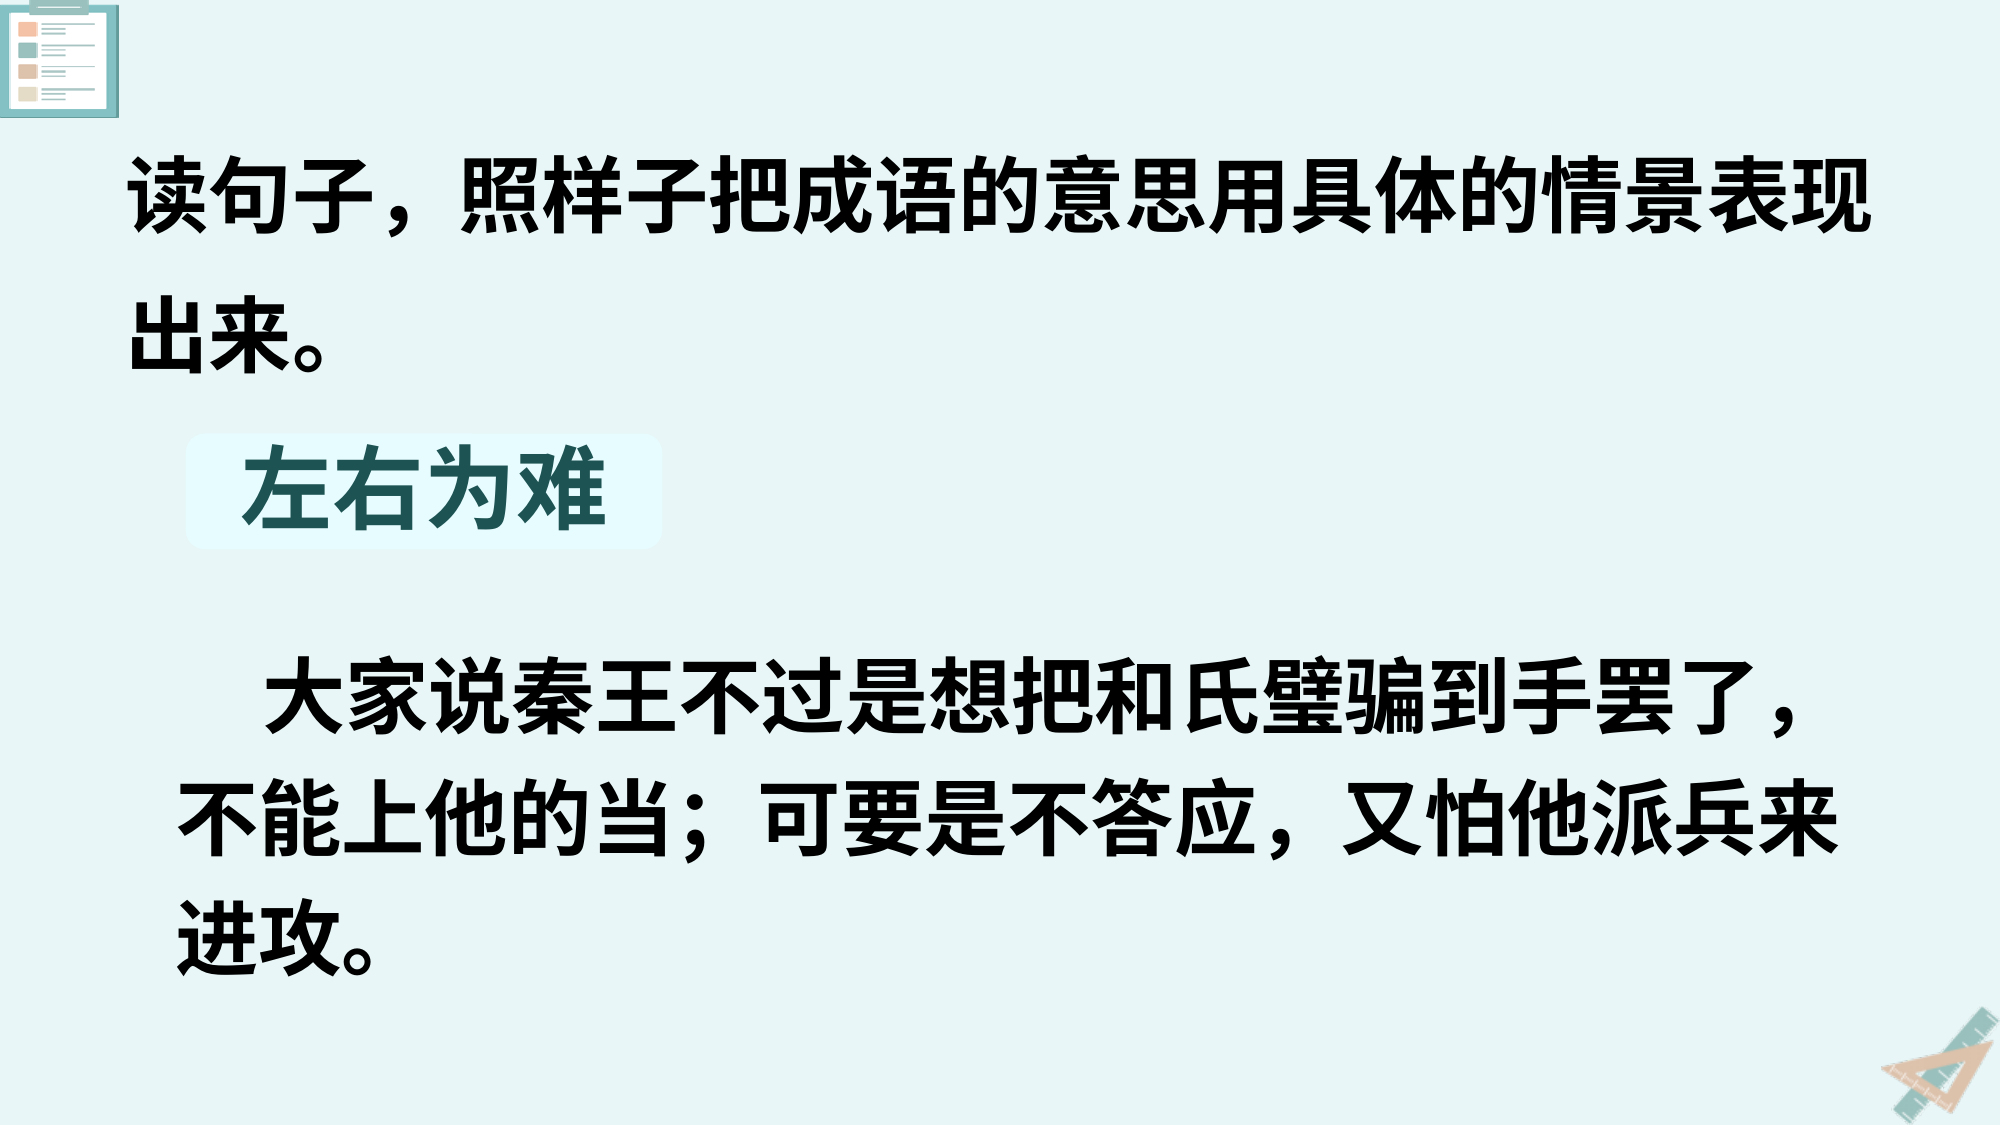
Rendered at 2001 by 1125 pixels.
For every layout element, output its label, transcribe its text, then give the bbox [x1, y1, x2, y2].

picture [1881, 1006, 2000, 1125]
text_box 大家说秦王不过是想把和氏璧骗到手罢了，不能上他的当；可要是不答应，又怕他派兵来进攻。 [160, 603, 1924, 994]
text_box 读句子，照样子把成语的意思用具体的情景表现出来。 [111, 95, 1924, 391]
text_box 左右为难 [193, 433, 664, 540]
text_box [184, 434, 662, 551]
picture [0, 0, 119, 119]
